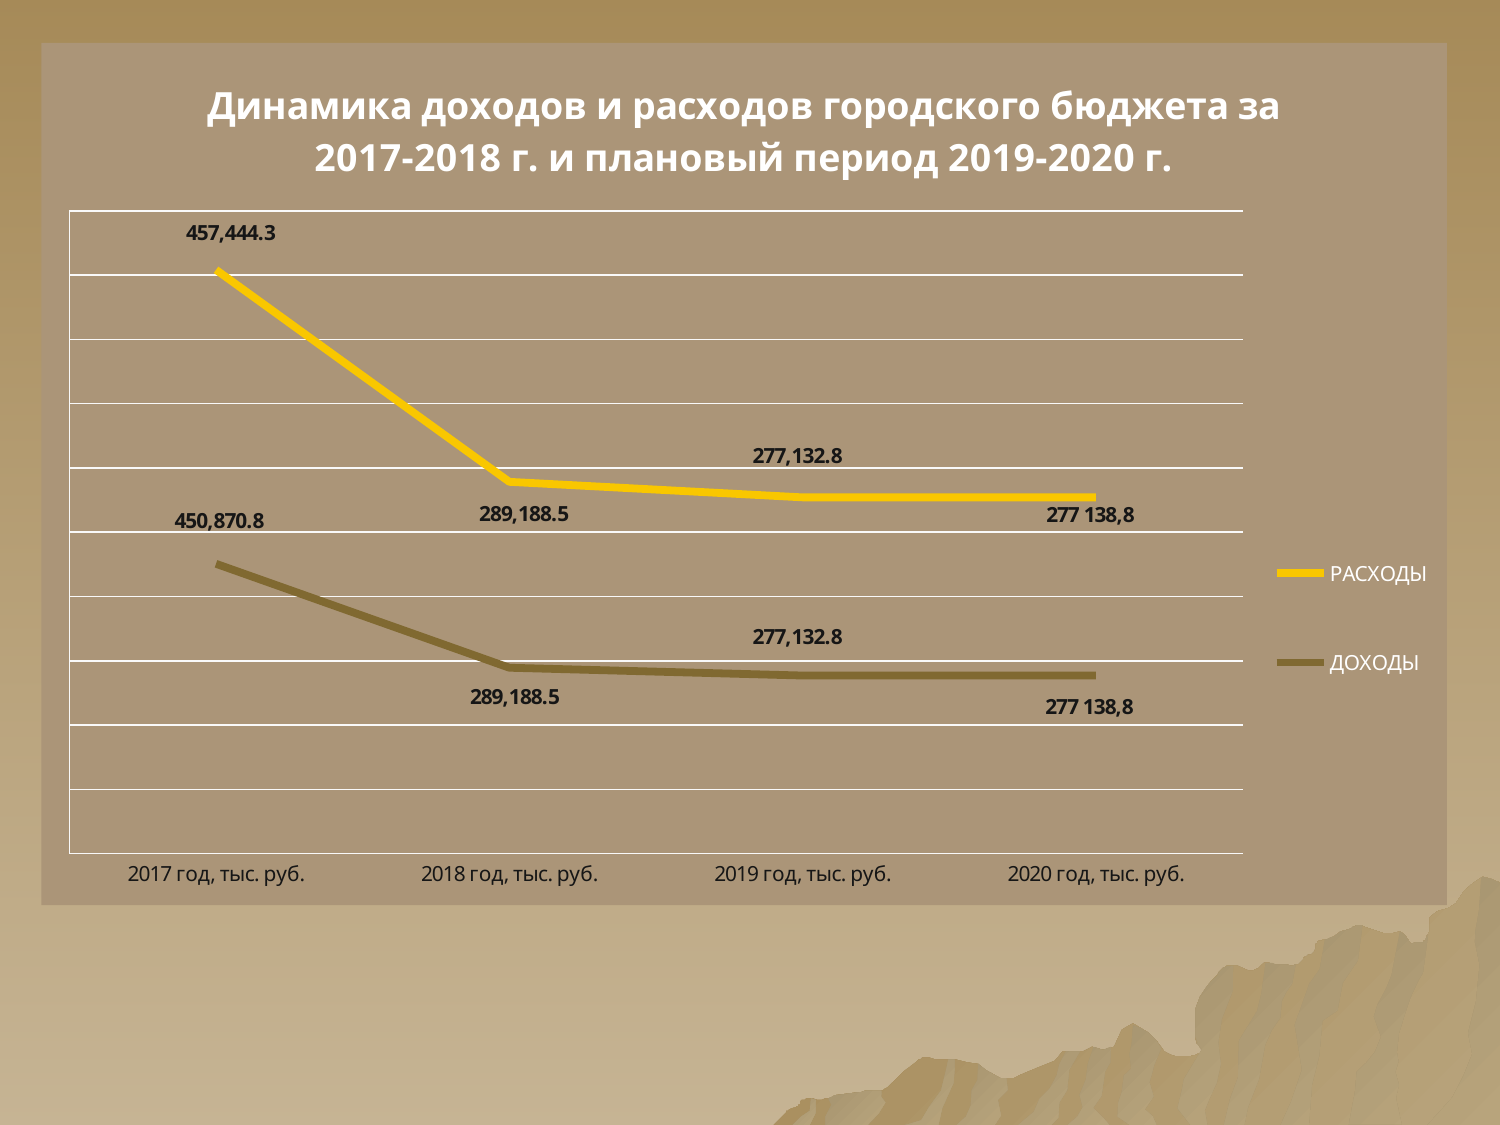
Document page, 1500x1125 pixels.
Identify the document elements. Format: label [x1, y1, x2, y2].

chart [41, 42, 1448, 906]
